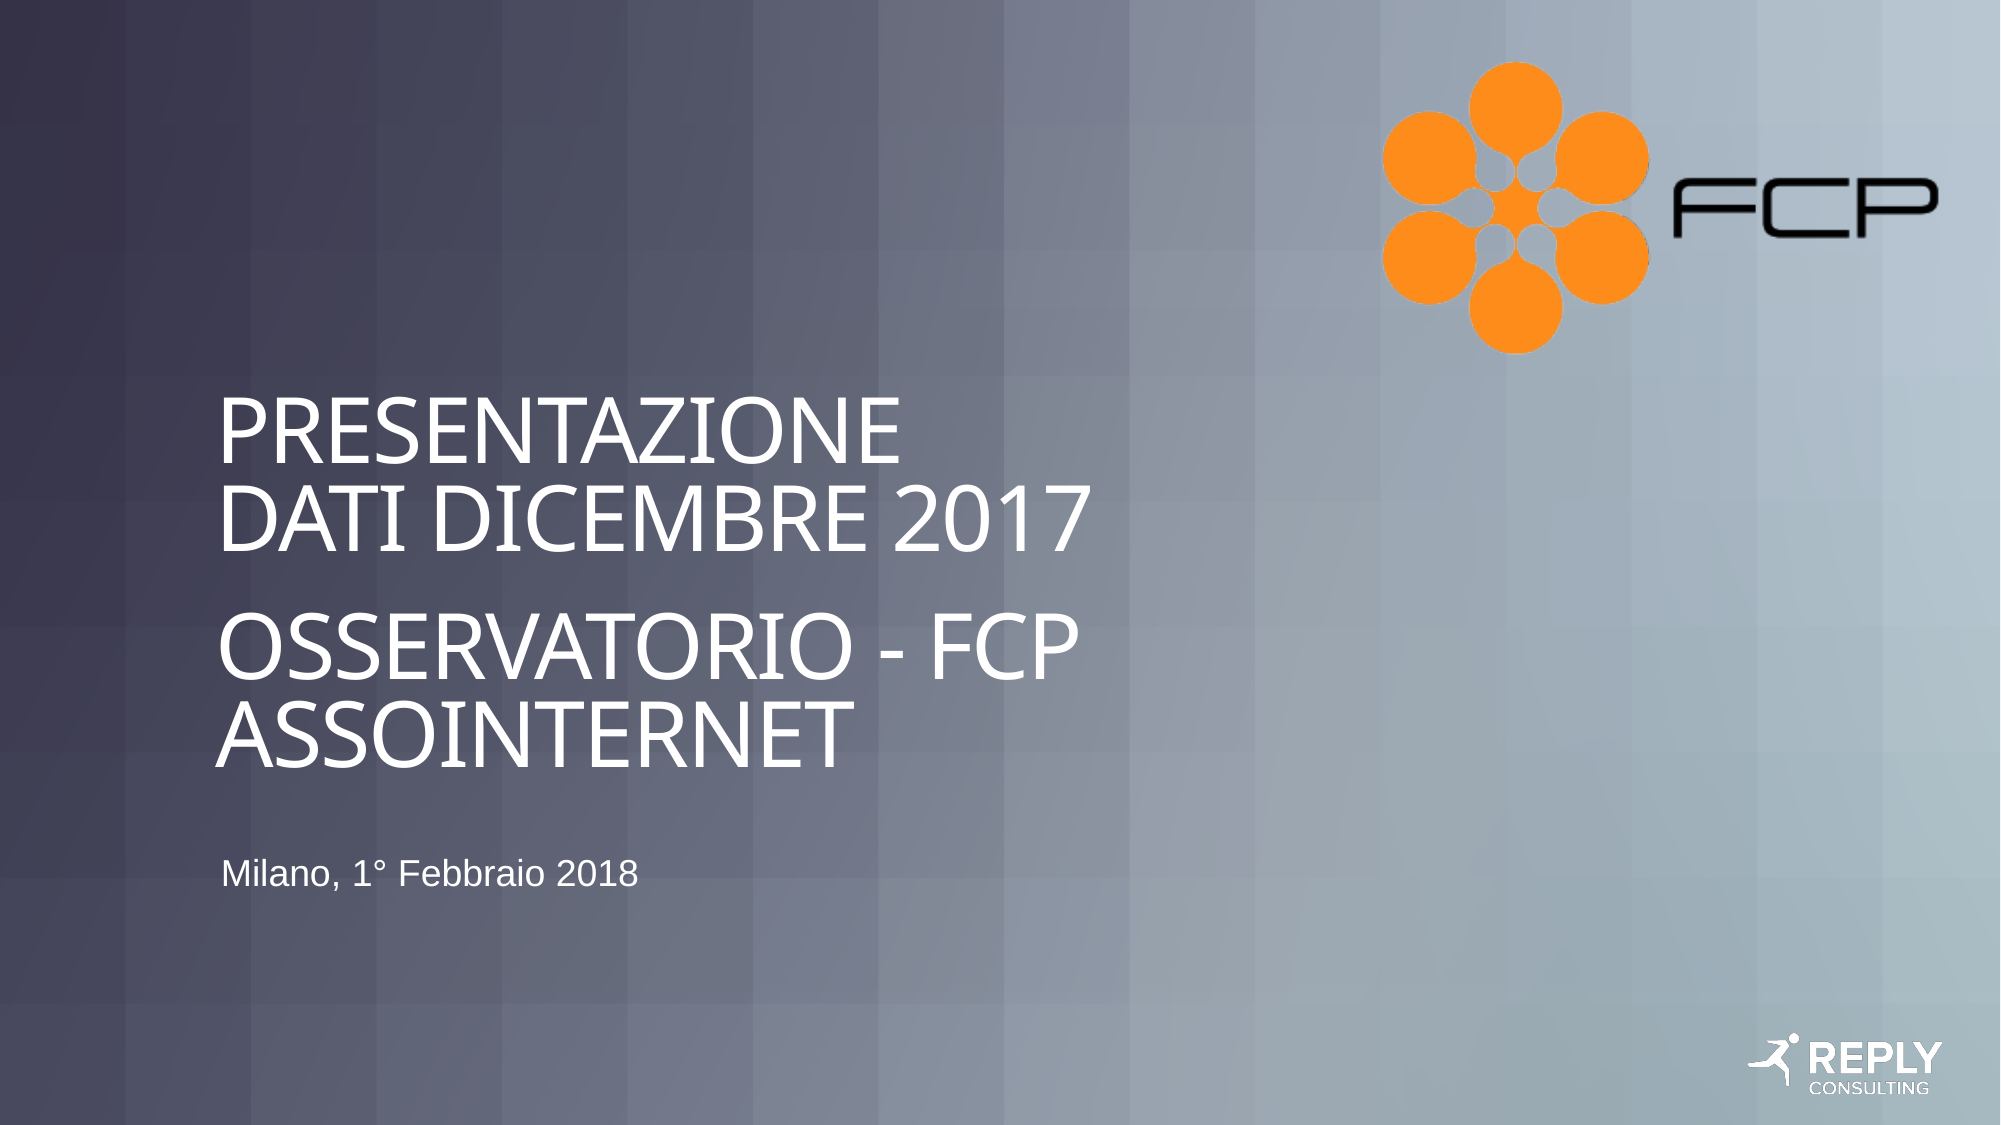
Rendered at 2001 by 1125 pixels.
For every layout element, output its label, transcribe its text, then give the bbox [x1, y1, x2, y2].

picture [0, 0, 2001, 1125]
text_box PRESENTAZIONE DATI DICEMBRE 2017 OSSERVATORIO - FCP ASSOINTERNET [215, 257, 1379, 786]
subtitle Milano, 1° Febbraio 2018 [220, 848, 1466, 921]
